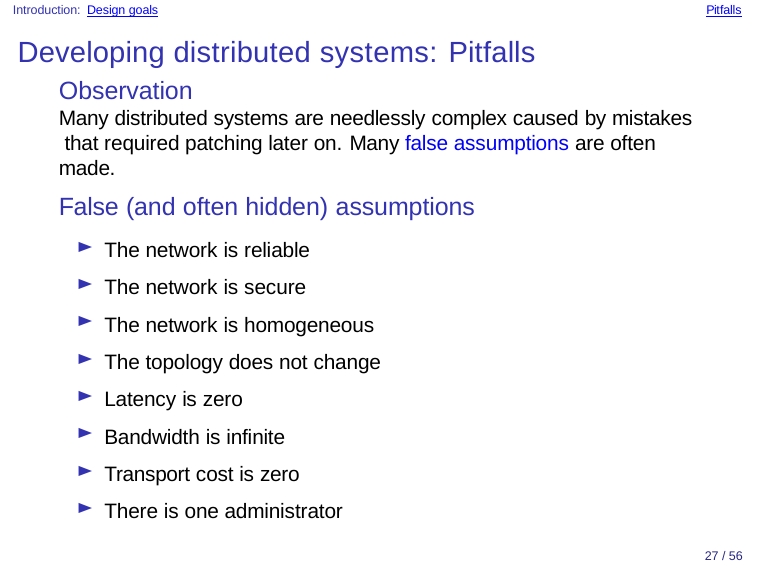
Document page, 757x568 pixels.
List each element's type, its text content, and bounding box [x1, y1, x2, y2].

text_box Introduction: Design goals [10, 0, 163, 18]
text_box 27 / 56 [702, 546, 745, 563]
text_box Developing distributed systems: Pitfalls Observation Many distributed systems are needlessly complex caused by mistakes that required patching later on. Many false assumptions are often made. False (and often hidden) assumptions The network is reliable The network is secure The network is homogeneous The topology does not change Latency is zero Bandwidth is infinite Transport cost is zero There is one administrator [11, 23, 703, 524]
text_box Pitfalls [704, 0, 745, 18]
